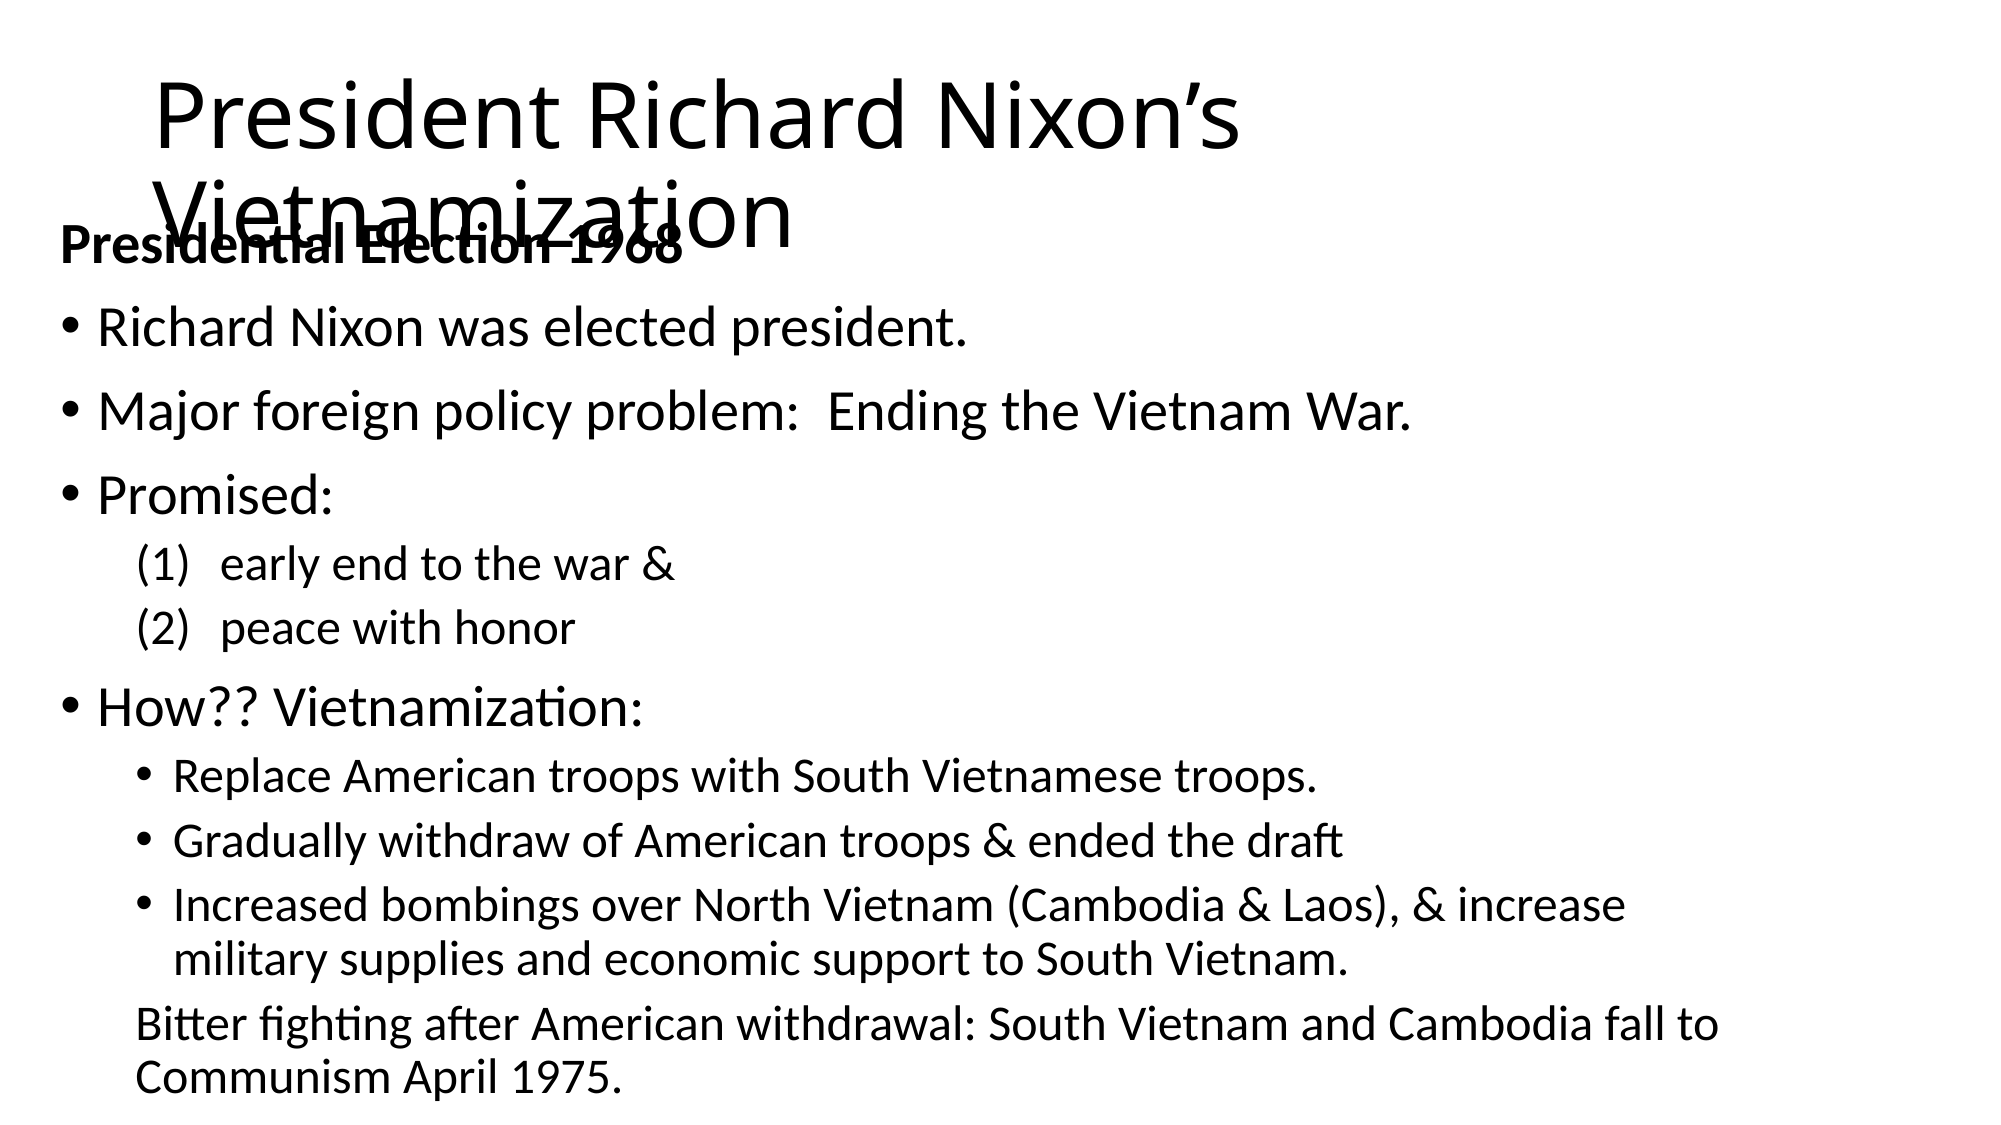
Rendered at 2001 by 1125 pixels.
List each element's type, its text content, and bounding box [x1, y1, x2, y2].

title President Richard Nixon’s Vietnamization [137, 59, 1863, 278]
list Presidential Election 1968 Richard Nixon was elected president. Major foreign policy problem: Ending the Vietnam War. Promised: early end to the war & peace with honor How?? Vietnamization: Replace American troops with South Vietnamese troops. Gradually withdraw of American troops & ended the draft Increased bombings over North Vietnam (Cambodia & Laos), & increase military supplies and economic support to South Vietnam. Bitter fighting after American withdrawal: South Vietnam and Cambodia fall to Communism April 1975. [45, 205, 1771, 1125]
